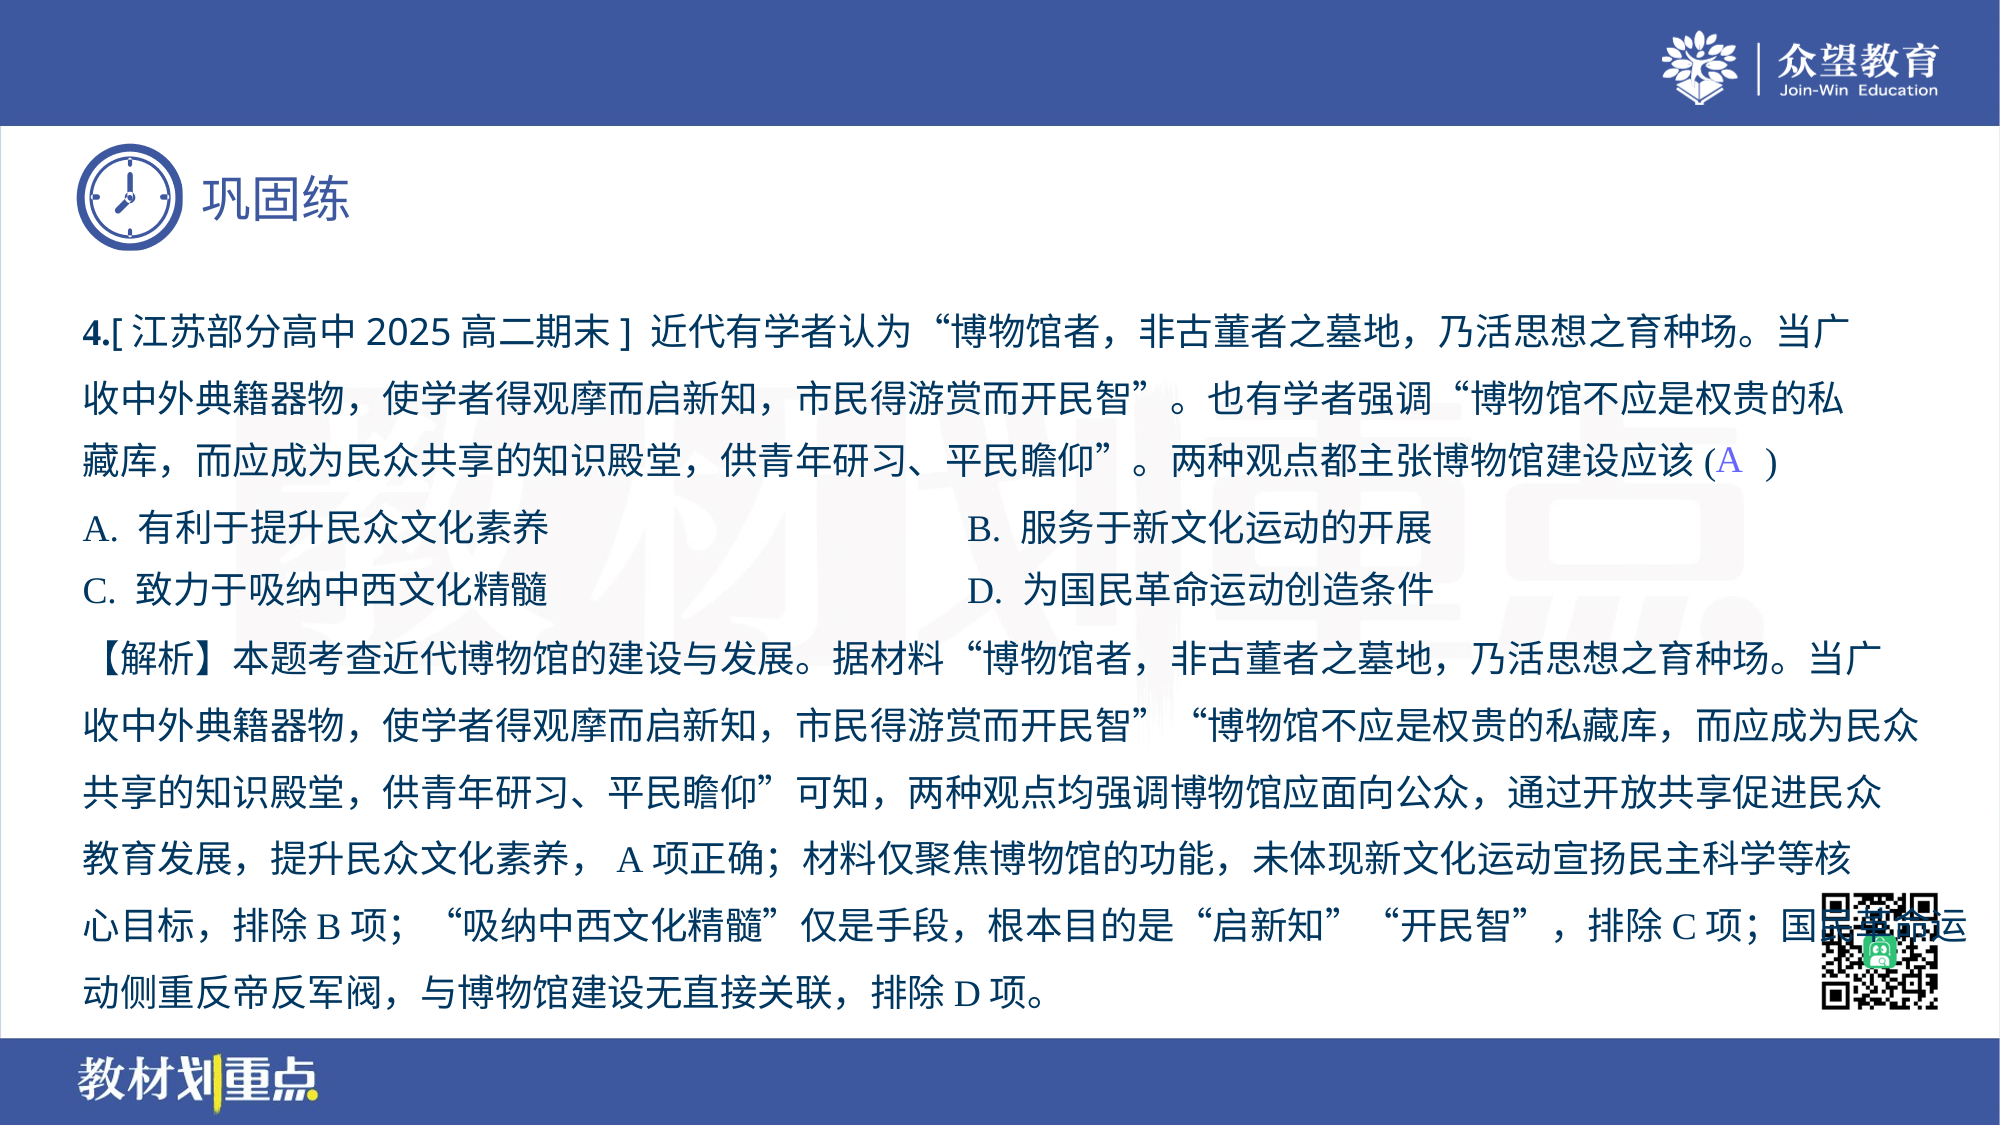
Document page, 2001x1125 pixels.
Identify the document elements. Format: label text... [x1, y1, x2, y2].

text_box A. 有利于提升民众文化素养 B. 服务于新文化运动的开展 C. 致力于吸纳中西文化精髓 D. 为国民革命运动创造条件 [82, 482, 1817, 605]
text_box A [1702, 417, 1757, 475]
text_box 【解析】本题考查近代博物馆的建设与发展。据材料“博物馆者，非古董者之墓地，乃活思想之育种场。当广 收中外典籍器物，使学者得观摩而启新知，市民得游赏而开民智”“博物馆不应是权贵的私藏库，而应成为民众 共享的知识殿堂，供青年研习、平民瞻仰”可知，两种观点均强调博物馆应面向公众，通过开放共享促进民众 教育发展，提升民众文化素养，A项正确；材料仅聚焦博物馆的功能，未体现新文化运动宣扬民主科学等核 心目标，排除B项；“吸纳中西文化精髓”仅是手段，根本目的是“启新知”“开民智”，排除C项；国民革命运 动侧重反帝反军阀，与博物馆建设无直接关联，排除D项。 [82, 613, 1817, 1002]
picture [0, 0, 2000, 1125]
text_box 4.[江苏部分高中2025高二期末] 近代有学者认为“博物馆者，非古董者之墓地，乃活思想之育种场。当广 收中外典籍器物，使学者得观摩而启新知，市民得游赏而开民智”。也有学者强调“博物馆不应是权贵的私 藏库，而应成为民众共享的知识殿堂，供青年研习、平民瞻仰”。两种观点都主张博物馆建设应该( ) [82, 286, 1817, 476]
